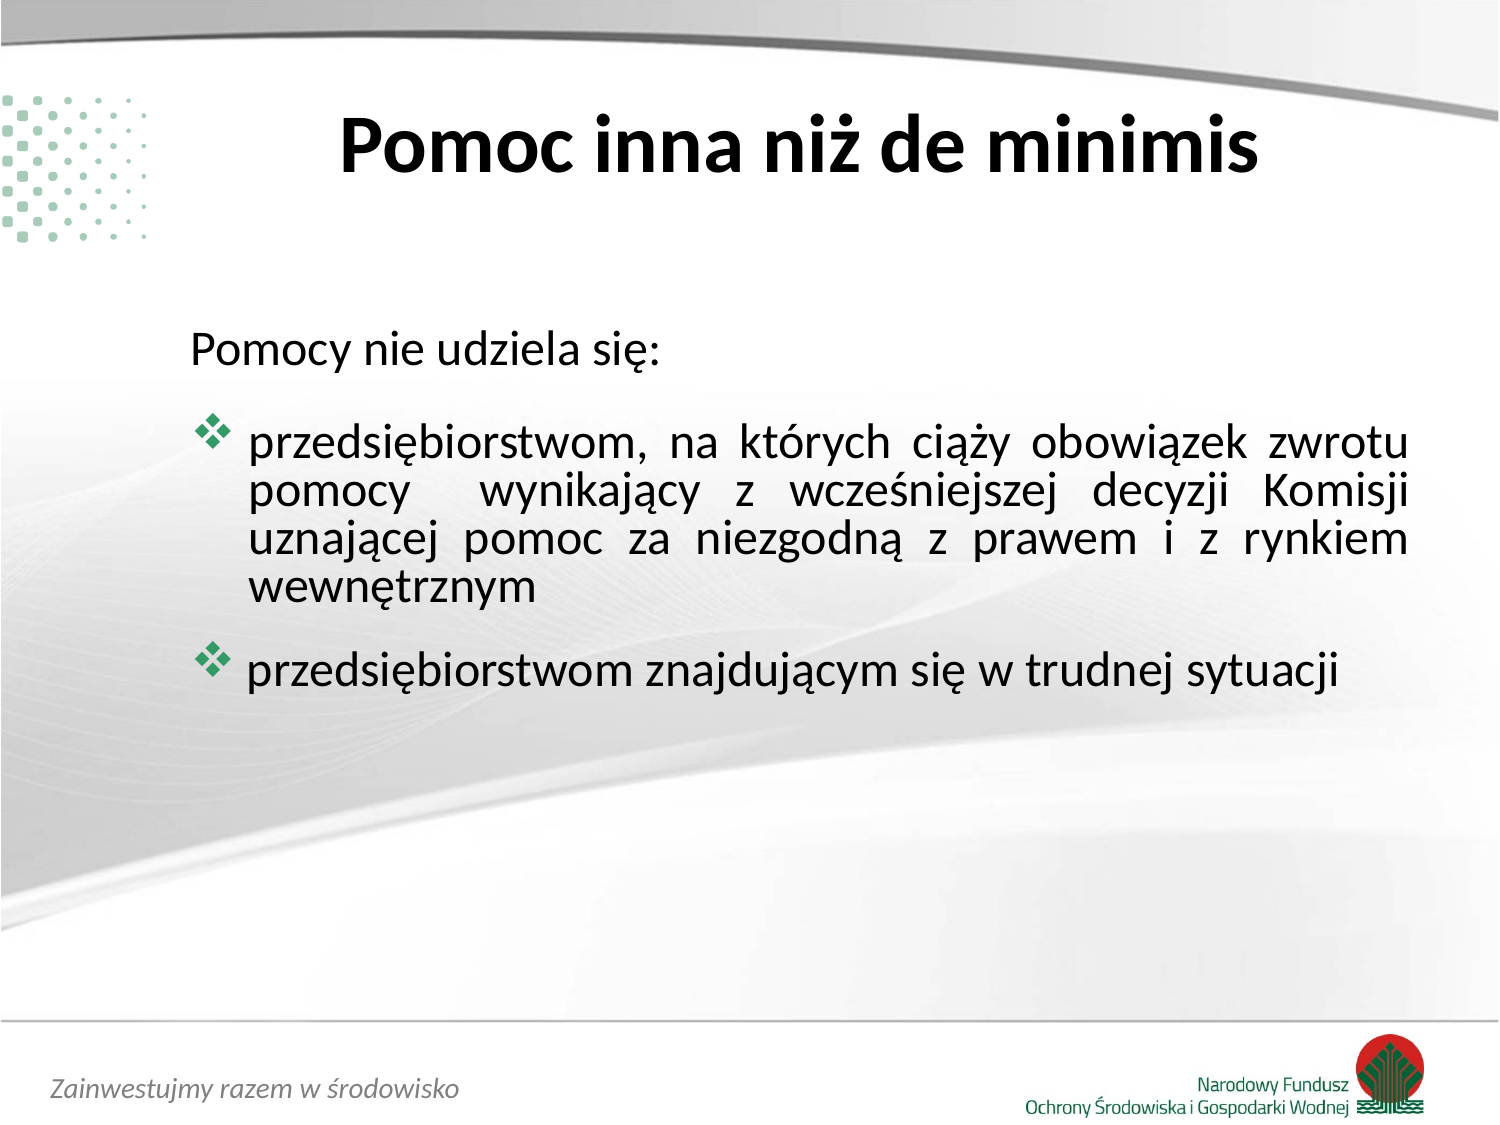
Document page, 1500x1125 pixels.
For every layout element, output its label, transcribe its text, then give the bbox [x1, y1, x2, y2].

text_box Pomoc inna niż de minimis [175, 58, 1425, 220]
text_box Pomocy nie udziela się: przedsiębiorstwom, na których ciąży obowiązek zwrotu pomocy wynikający z wcześniejszej decyzji Komisji uznającej pomoc za niezgodną z prawem i z rynkiem wewnętrznym przedsiębiorstwom znajdującym się w trudnej sytuacji [175, 262, 1425, 1005]
picture [0, 0, 1499, 1023]
picture [1026, 1034, 1424, 1118]
